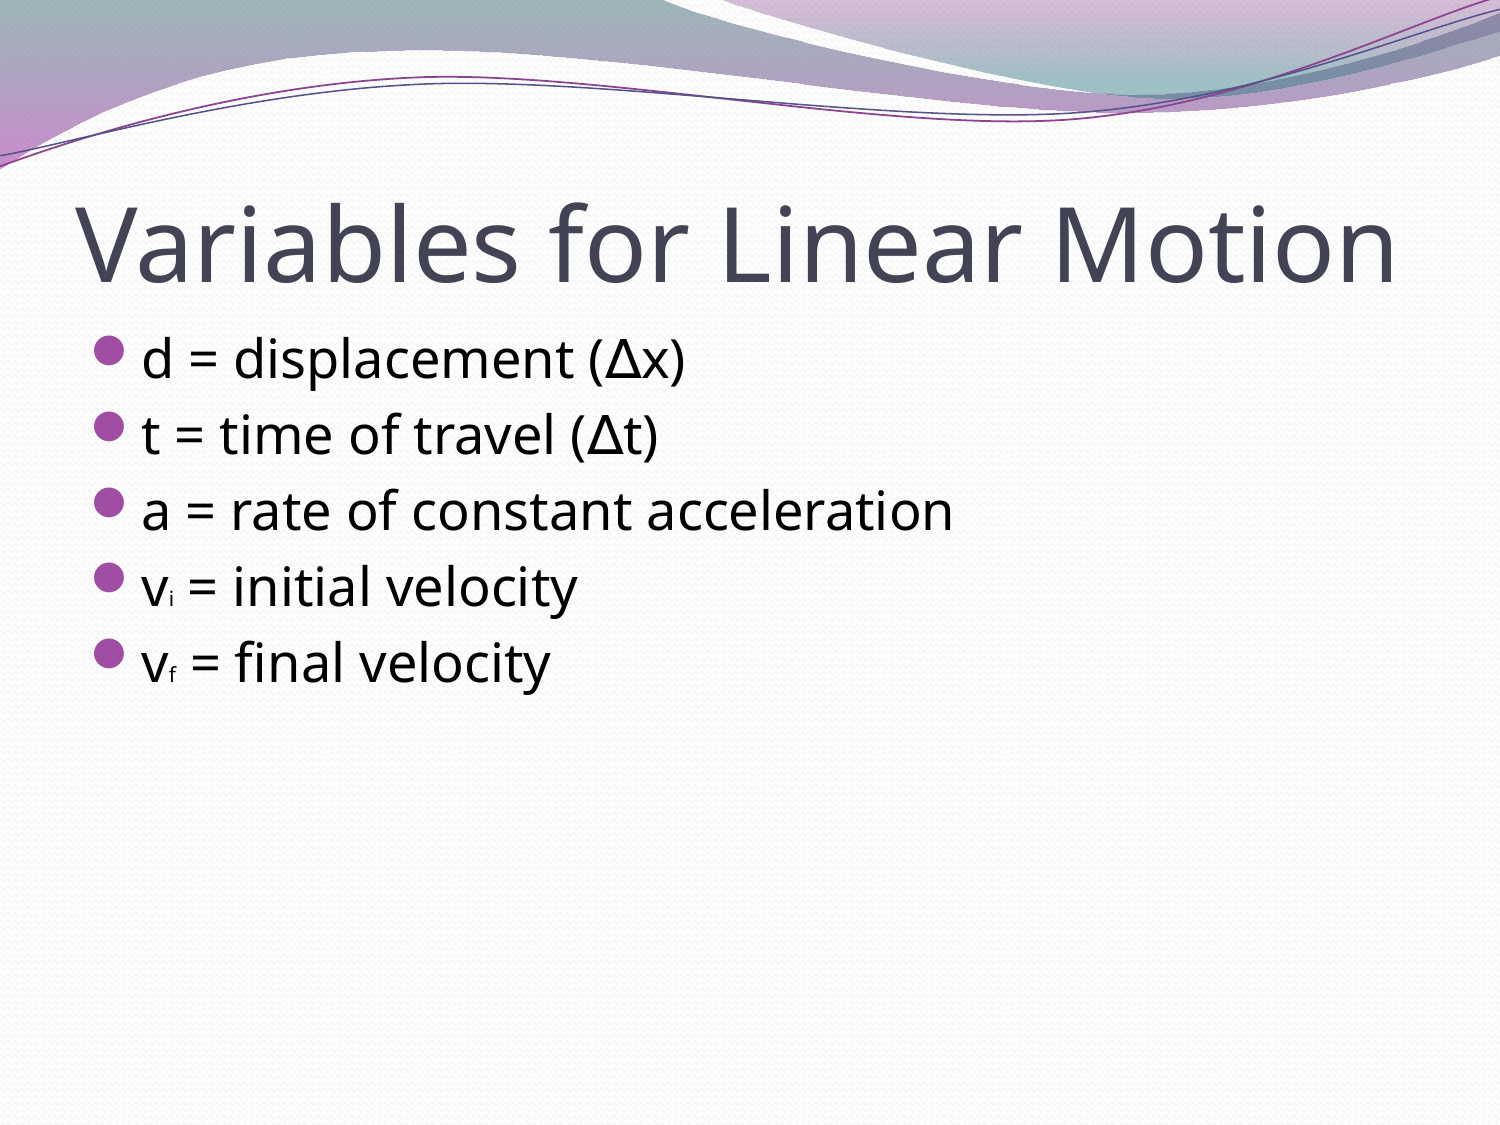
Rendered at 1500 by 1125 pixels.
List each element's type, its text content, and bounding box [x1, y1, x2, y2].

list d = displacement (∆x) t = time of travel (∆t) a = rate of constant acceleration vi = initial velocity vf = final velocity [75, 317, 1425, 1038]
title Variables for Linear Motion [75, 115, 1425, 303]
